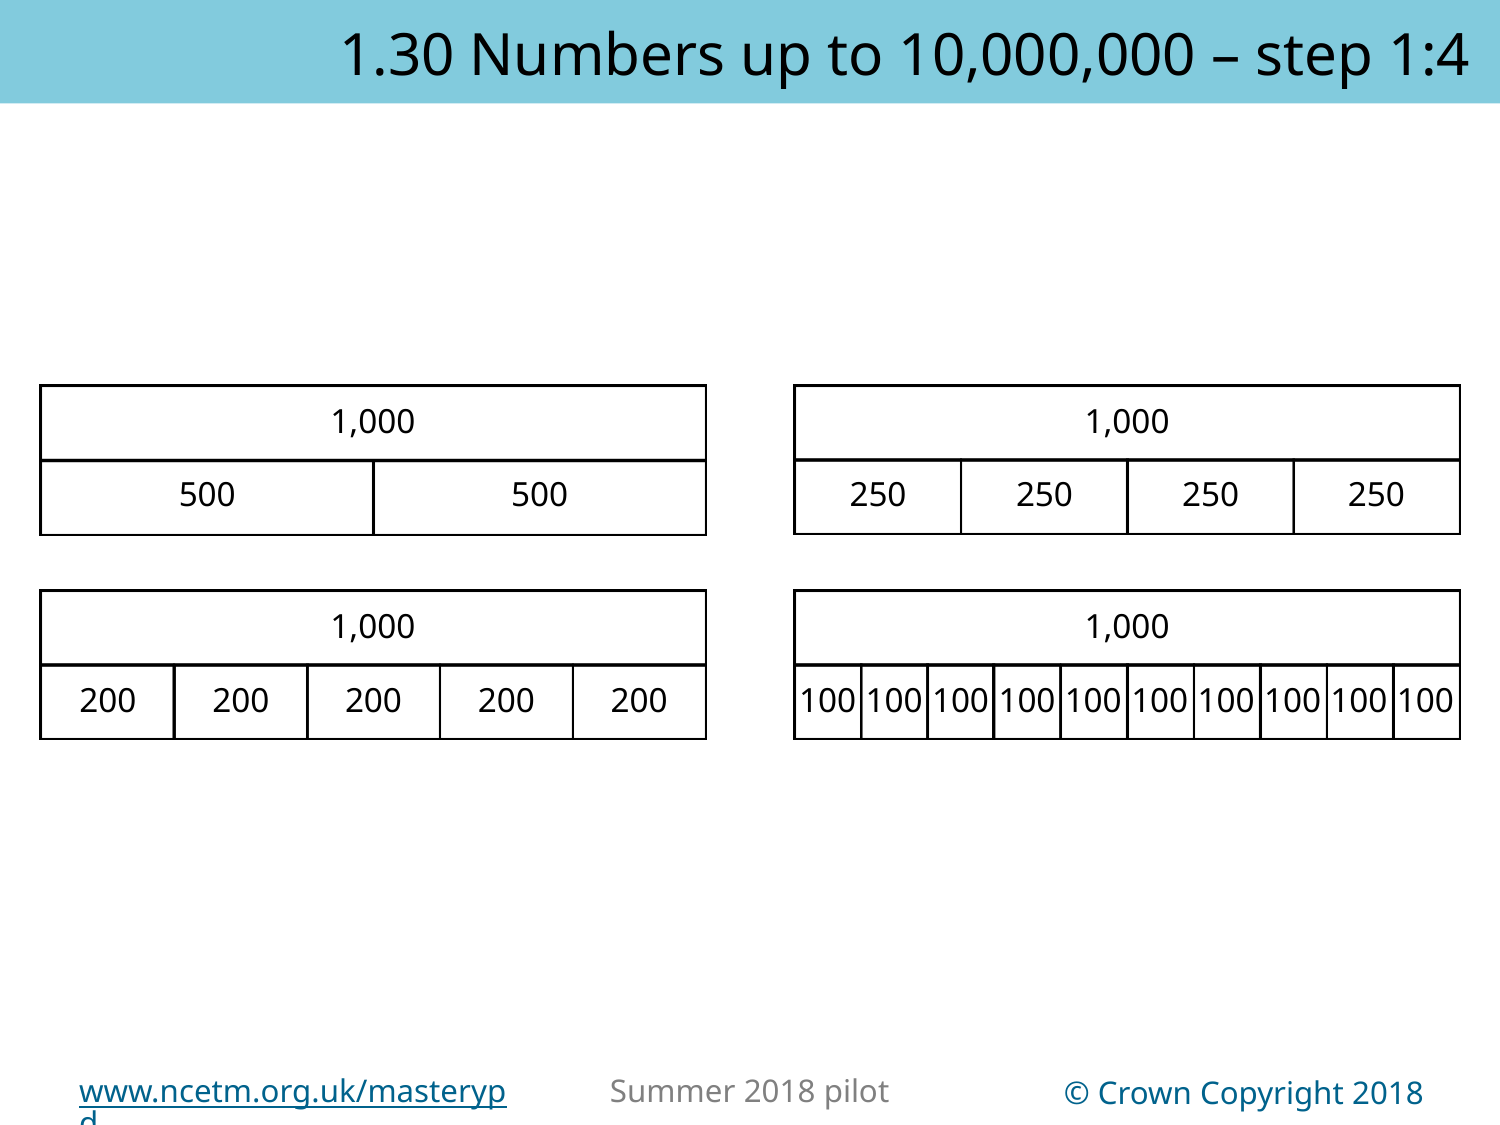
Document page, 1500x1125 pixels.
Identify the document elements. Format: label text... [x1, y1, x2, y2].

list 1.30 Numbers up to 10,000,000 – step 1:4 [0, 0, 1500, 104]
picture [38, 384, 707, 536]
picture [38, 589, 707, 740]
picture [793, 589, 1462, 740]
text_box 100 [784, 676, 788, 728]
text_box 100 [1465, 676, 1469, 728]
picture [793, 384, 1462, 535]
